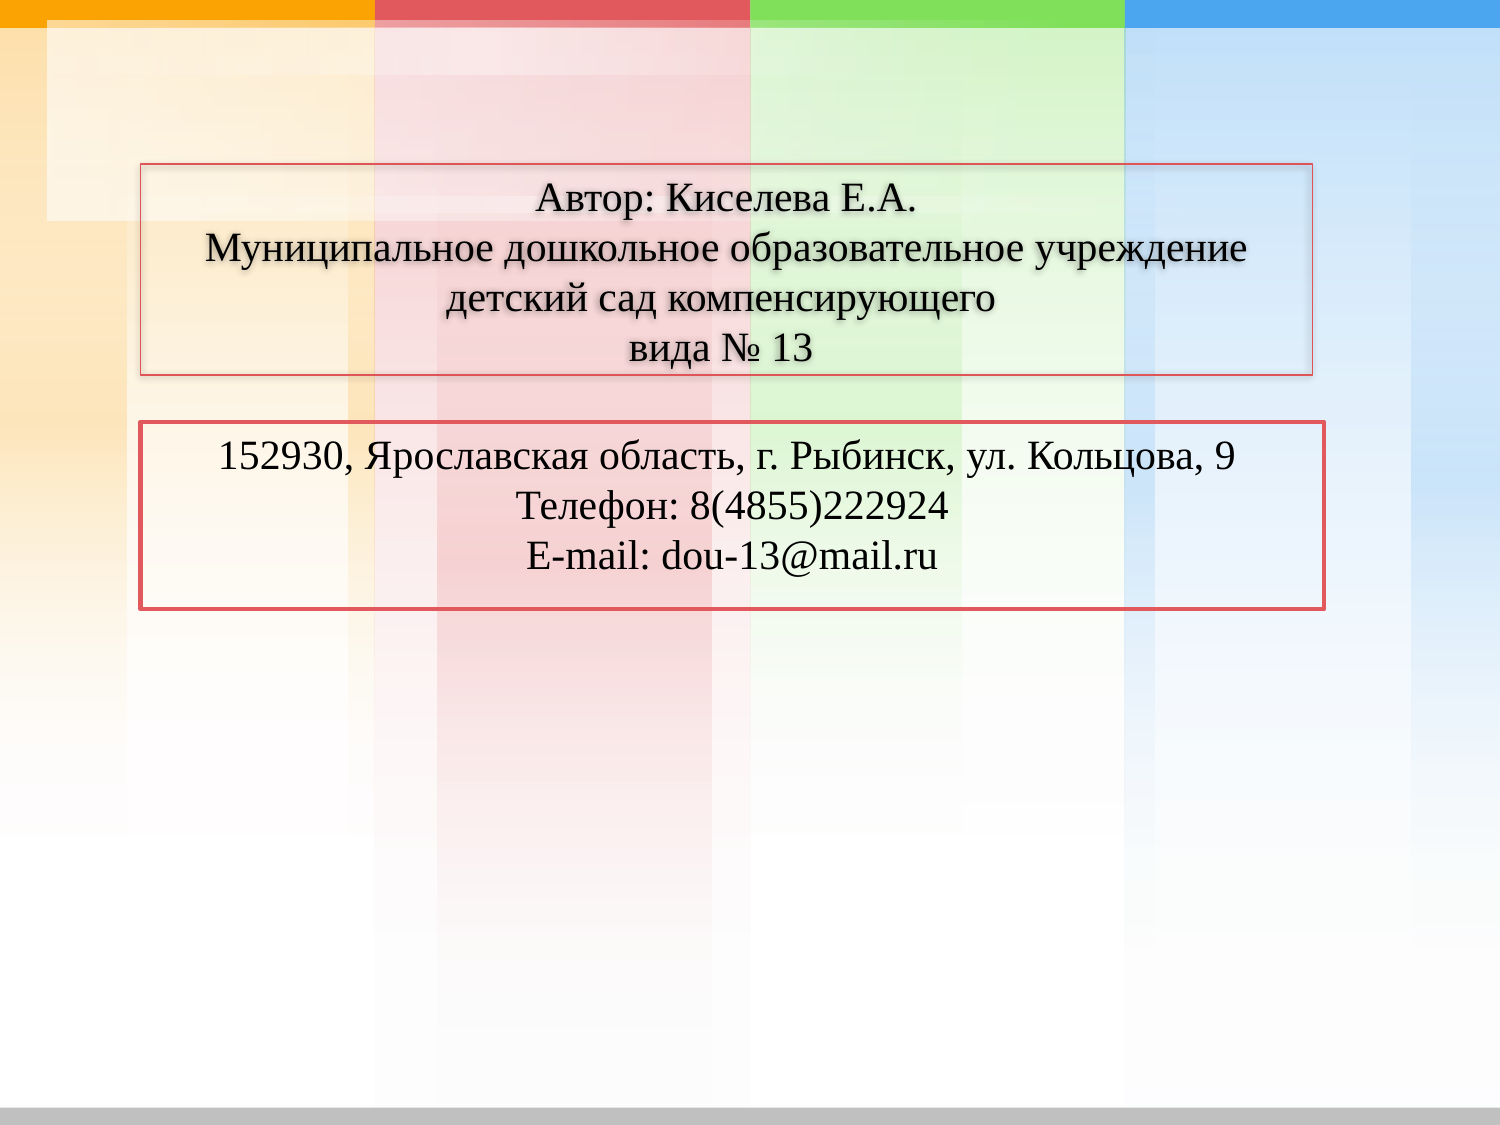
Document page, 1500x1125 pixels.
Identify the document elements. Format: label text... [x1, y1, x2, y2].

text_box 152930, Ярославская область, г. Рыбинск, ул. Кольцова, 9 Телефон: 8(4855)222924 E-mail: dou-13@mail.ru [138, 420, 1326, 611]
text_box Автор: Киселева Е.А. Муниципальное дошкольное образовательное учреждение детский сад компенсирующего вида № 13 [140, 163, 1313, 376]
